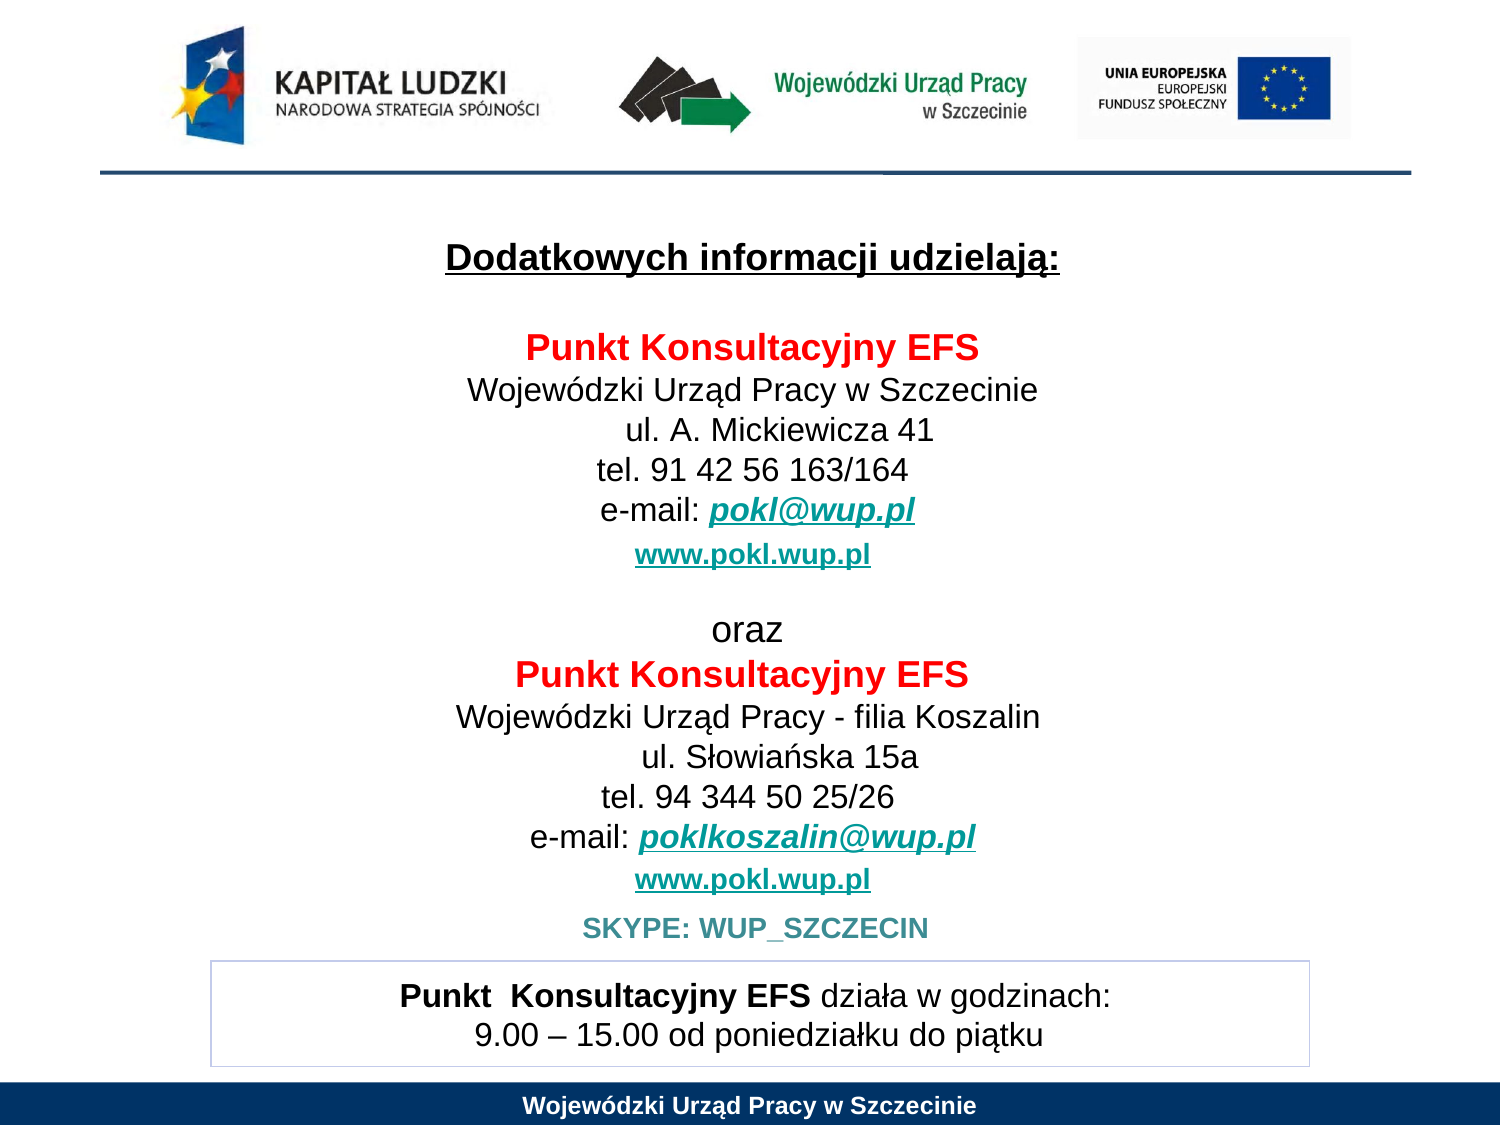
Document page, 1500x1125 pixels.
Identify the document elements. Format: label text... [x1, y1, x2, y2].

text_box Punkt Konsultacyjny EFS działa w godzinach: 9.00 – 15.00 od poniedziałku do piątku [210, 960, 1310, 1067]
text_box SKYPE: WUP_SZCZECIN [515, 902, 996, 952]
text_box Dodatkowych informacji udzielają: Punkt Konsultacyjny EFS Wojewódzki Urząd Pracy w Szczecinie ul. A. Mickiewicza 41 tel. 91 42 56 163/164 e-mail: pokl@wup.pl www.pokl.wup.pl oraz Punkt Konsultacyjny EFS Wojewódzki Urząd Pracy - filia Koszalin ul. Słowiańska 15a tel. 94 344 50 25/26 e-mail: poklkoszalin@wup.pl www.pokl.wup.pl [177, 175, 1329, 938]
picture [159, 24, 1353, 149]
